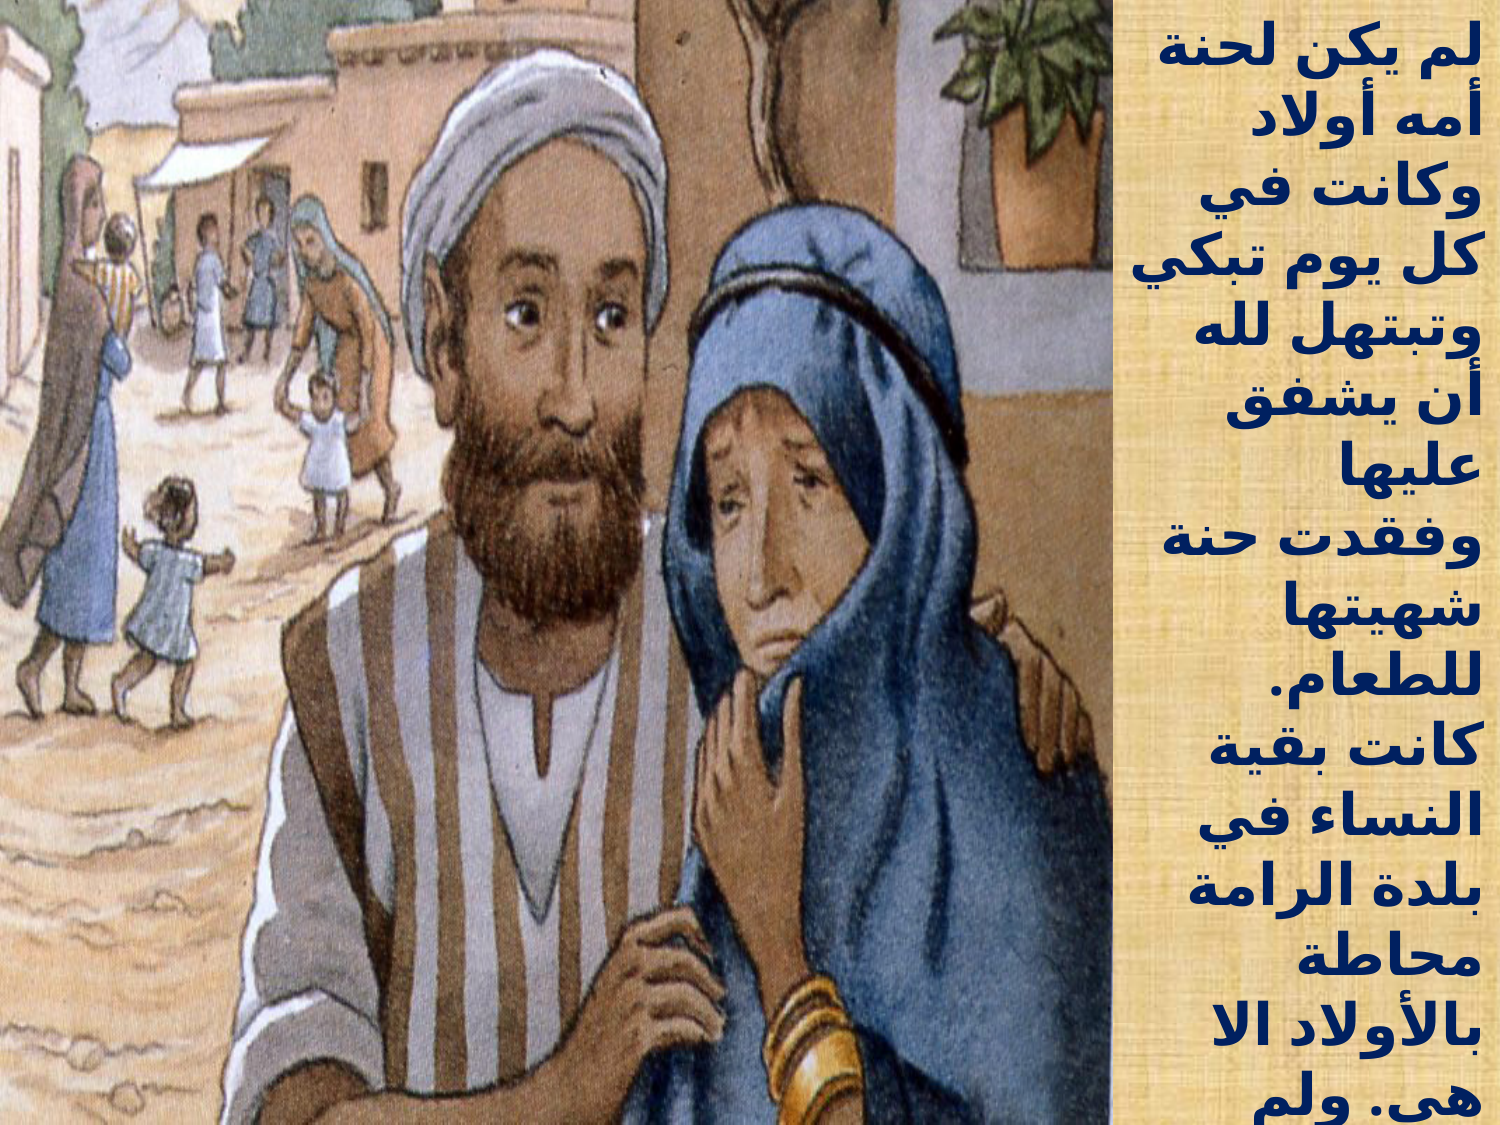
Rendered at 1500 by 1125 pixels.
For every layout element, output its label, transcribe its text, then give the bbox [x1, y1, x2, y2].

picture [0, 0, 1114, 1125]
text_box لم يكن لحنة أمه أولاد وكانت في كل يوم تبكي وتبتهل لله أن يشفق عليها وفقدت حنة شهيتها للطعام. كانت بقية النساء في بلدة الرامة محاطة بالأولاد الا هي. ولم يفلح زوجها القانة في مواساتها . ذات يوم كما في كل يوم ذهب القانة وزوجته الى معبد الرب في شيلوه. [1114, 0, 1500, 1125]
